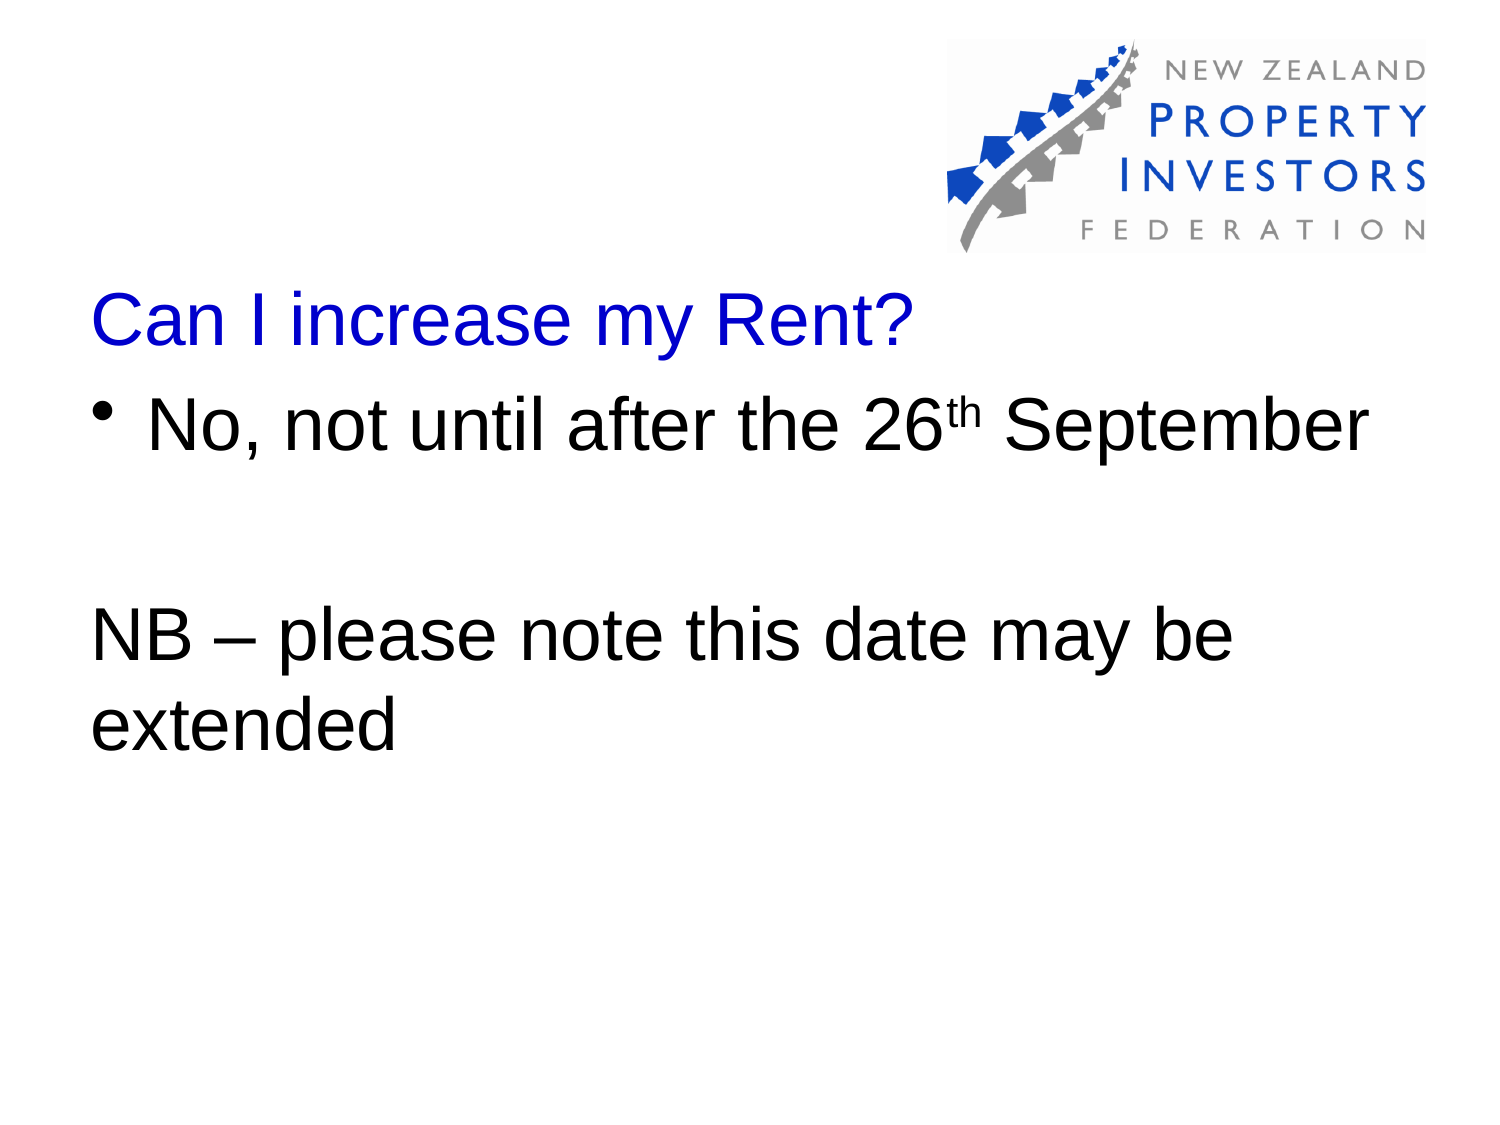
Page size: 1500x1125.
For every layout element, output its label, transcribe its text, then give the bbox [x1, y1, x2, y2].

list Can I increase my Rent? No, not until after the 26th September NB – please note this date may be extended [74, 262, 1426, 1006]
picture [946, 39, 1426, 253]
